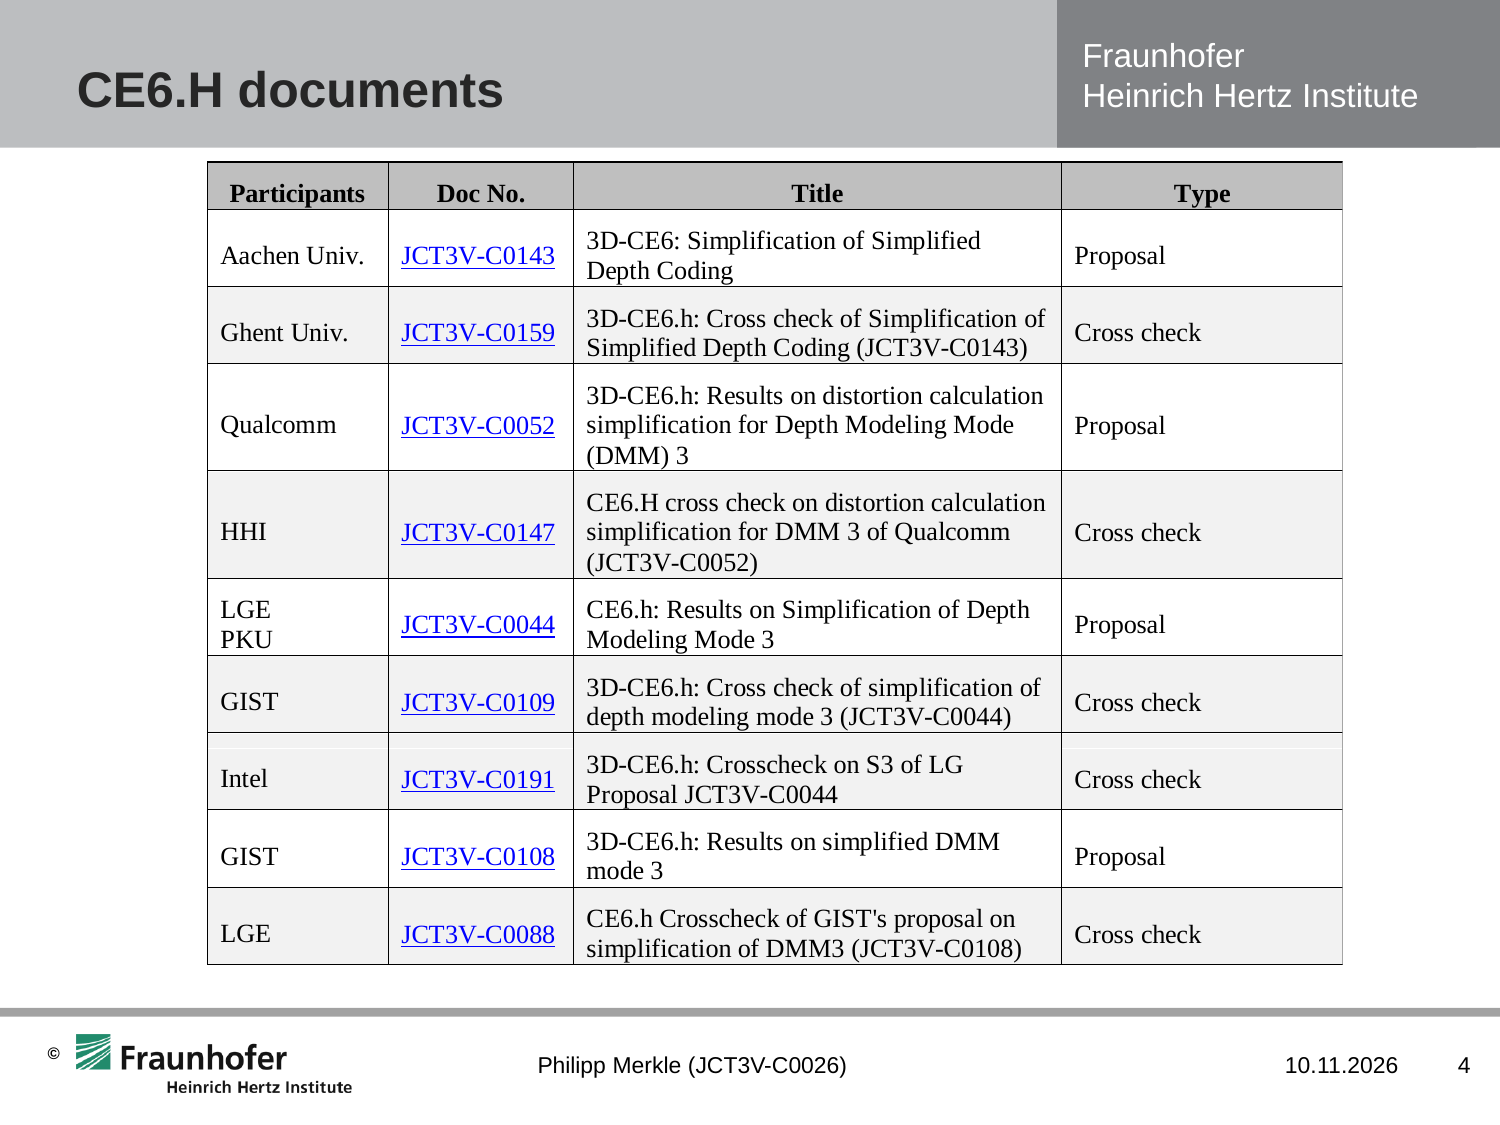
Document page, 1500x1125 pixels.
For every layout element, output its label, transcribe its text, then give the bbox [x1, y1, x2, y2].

slide_number 4 [1394, 1034, 1471, 1094]
footer Philipp Merkle (JCT3V-C0026) [442, 1034, 1008, 1094]
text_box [206, 161, 1343, 1022]
title CE6.H documents [76, 58, 1022, 118]
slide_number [1019, 1034, 1394, 1094]
picture [76, 1034, 352, 1093]
